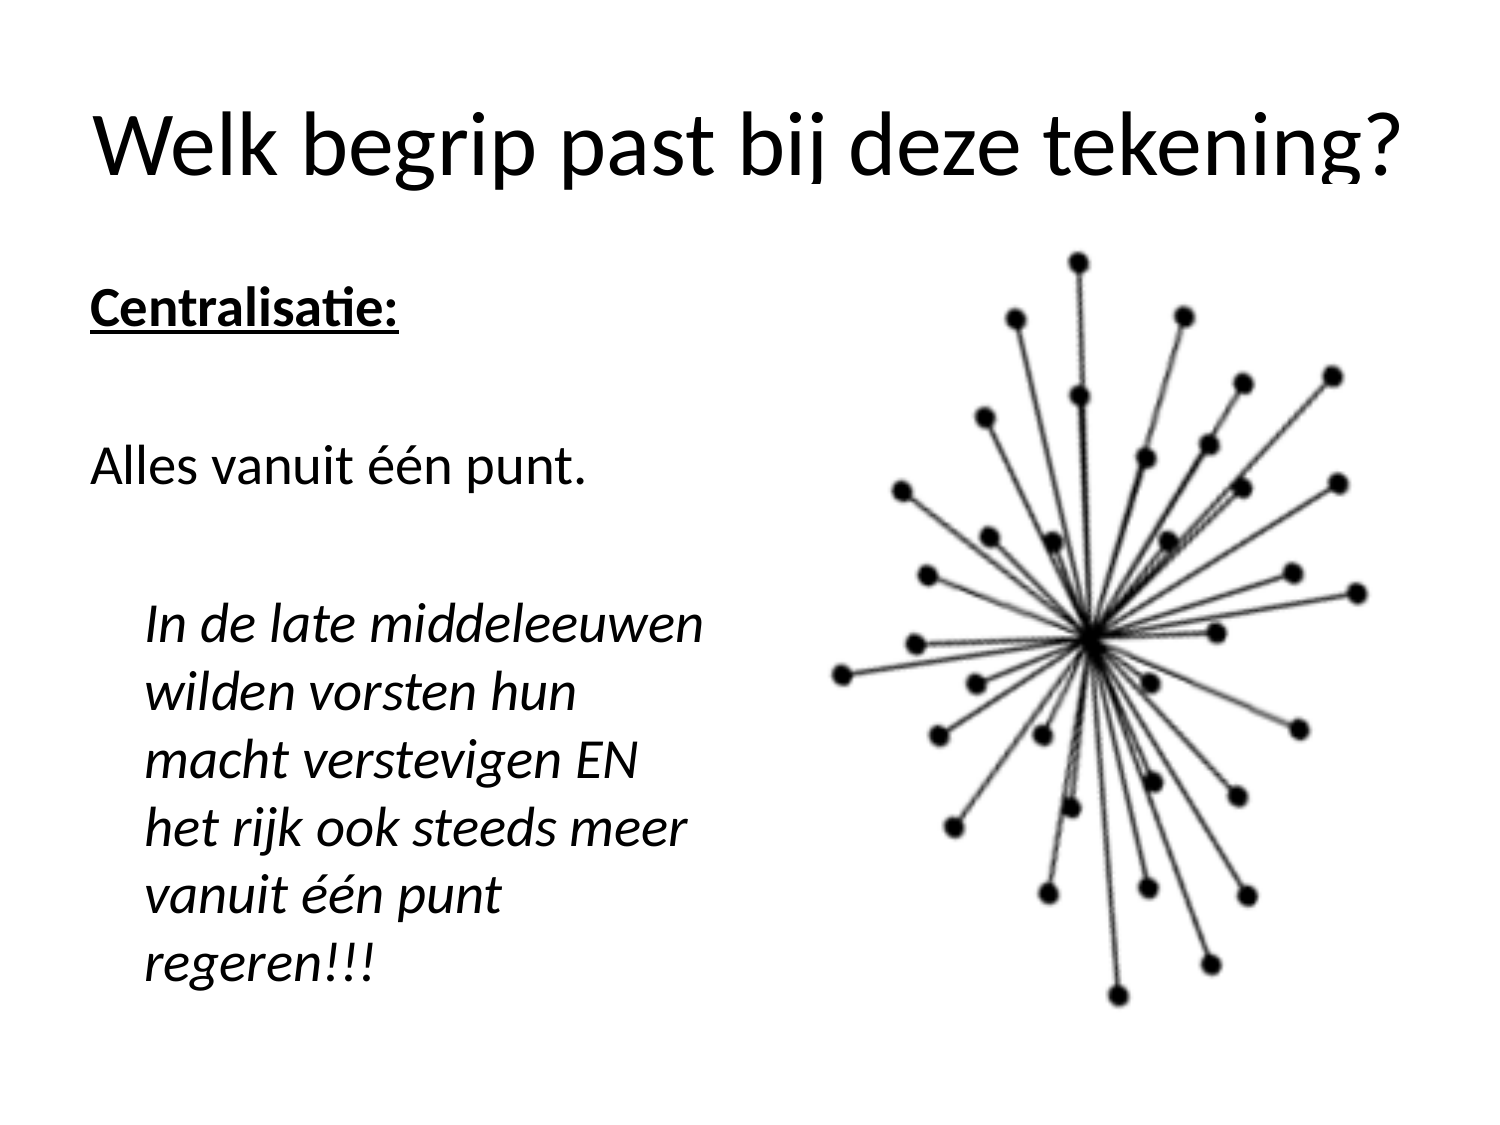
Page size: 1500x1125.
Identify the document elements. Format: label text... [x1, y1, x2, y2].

list Centralisatie: Alles vanuit één punt. In de late middeleeuwen wilden vorsten hun macht verstevigen EN het rijk ook steeds meer vanuit één punt regeren!!! [75, 262, 738, 1005]
title Welk begrip past bij deze tekening? [75, 45, 1425, 233]
picture [761, 184, 1459, 1061]
